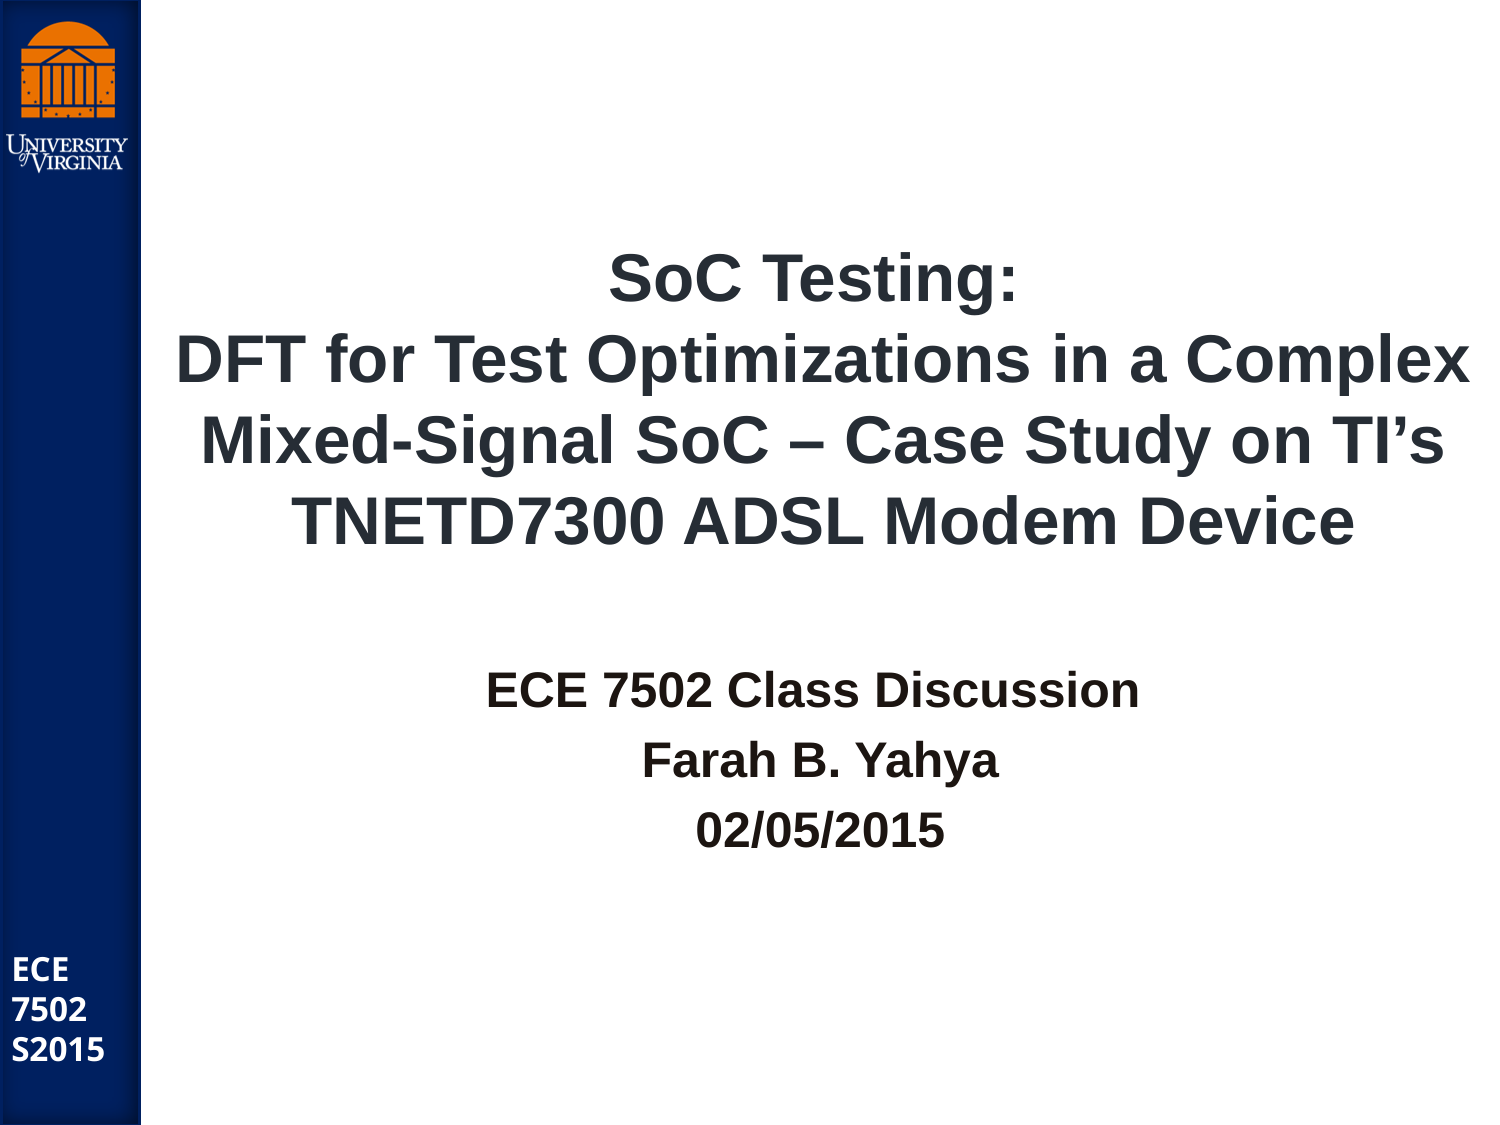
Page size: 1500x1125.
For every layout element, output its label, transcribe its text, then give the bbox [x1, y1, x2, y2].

picture [0, 0, 141, 1125]
title SoC Testing: DFT for Test Optimizations in a Complex Mixed-Signal SoC – Case Study on TI’s TNETD7300 ADSL Modem Device [147, 178, 1500, 566]
subtitle ECE 7502 Class Discussion Farah B. Yahya 02/05/2015 [140, 650, 1500, 1050]
